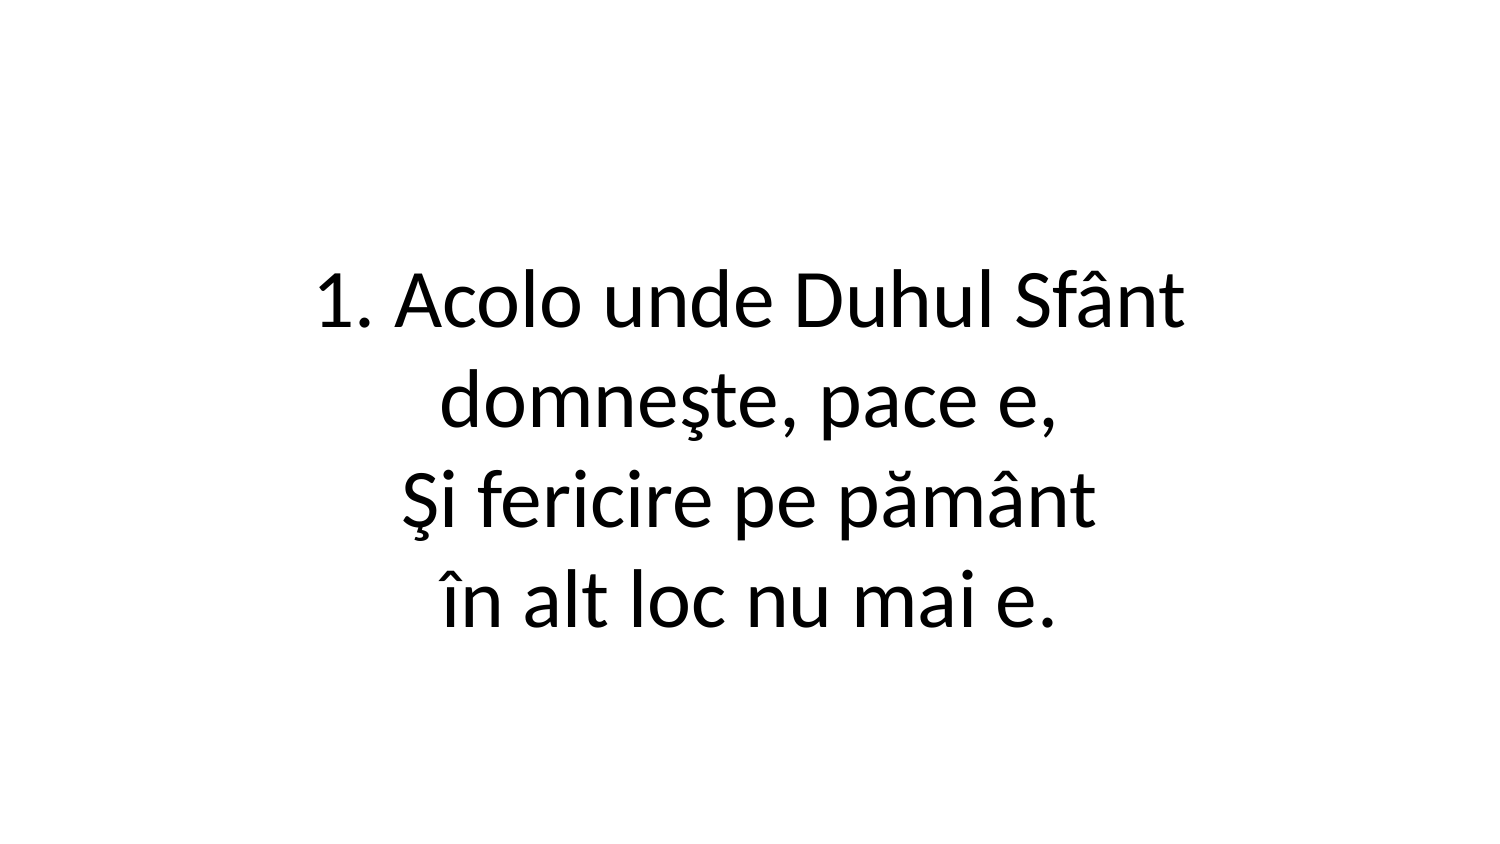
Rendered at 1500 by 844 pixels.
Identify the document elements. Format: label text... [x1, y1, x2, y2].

text_box 1. Acolo unde Duhul Sfânt domneşte, pace e, Şi fericire pe pământ în alt loc nu mai e. [297, 192, 1203, 652]
